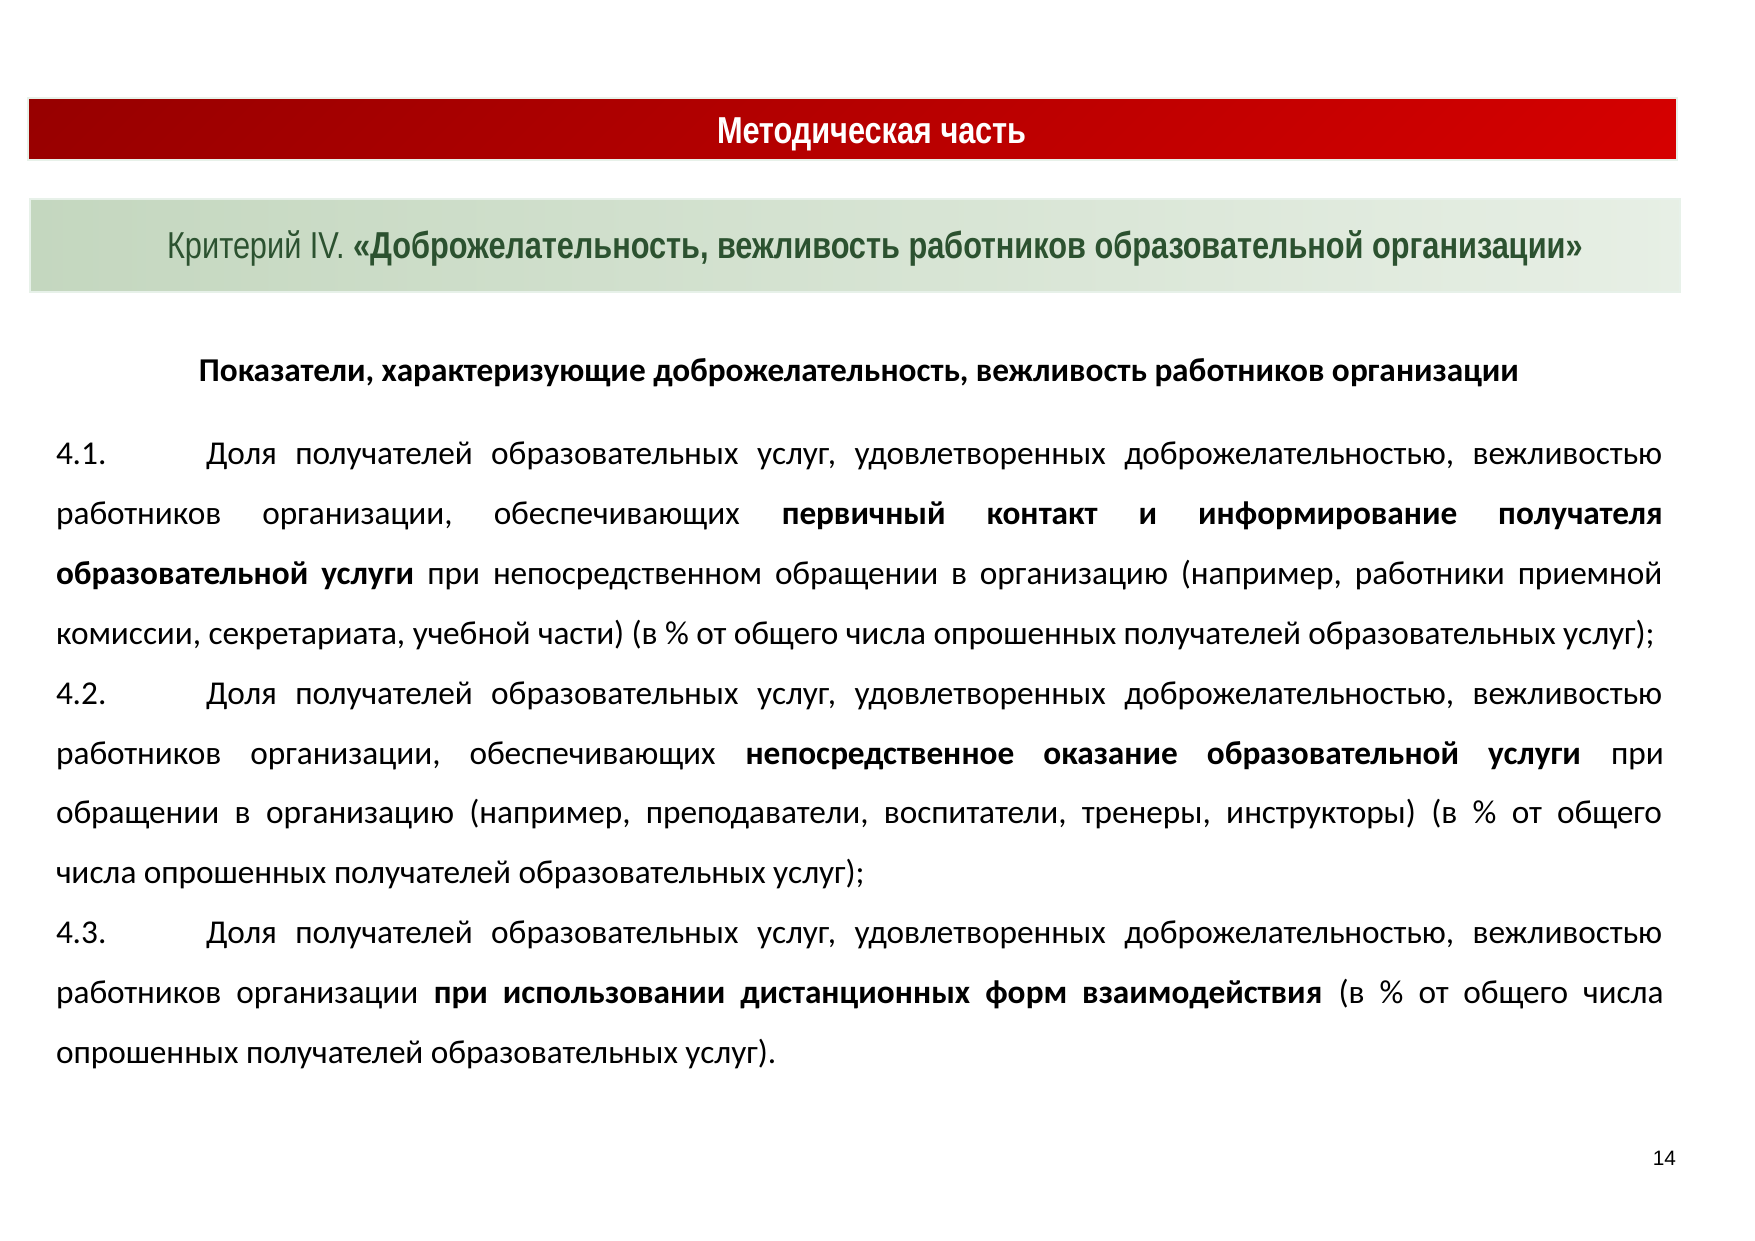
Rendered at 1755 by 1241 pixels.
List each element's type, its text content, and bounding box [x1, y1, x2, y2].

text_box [29, 198, 1681, 293]
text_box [27, 98, 1678, 161]
text_box <номер> [1283, 1136, 1693, 1223]
text_box Показатели, характеризующие доброжелательность, вежливость работников организации 4.1. Доля получателей образовательных услуг, удовлетворенных доброжелательностью, вежливостью работников организации, обеспечивающих первичный контакт и информирование получателя образовательной услуги при непосредственном обращении в организацию (например, работники приемной комиссии, секретариата, учебной части) (в % от общего числа опрошенных получателей образовательных услуг); 4.2. Доля получателей образовательных услуг, удовлетворенных доброжелательностью, вежливостью работников организации, обеспечивающих непосредственное оказание образовательной услуги при обращении в организацию (например, преподаватели, воспитатели, тренеры, инструкторы) (в % от общего числа опрошенных получателей образовательных услуг); 4.3. Доля получателей образовательных услуг, удовлетворенных доброжелательностью, вежливостью работников организации при использовании дистанционных форм взаимодействия (в % от общего числа опрошенных получателей образовательных услуг). [41, 334, 1679, 1109]
